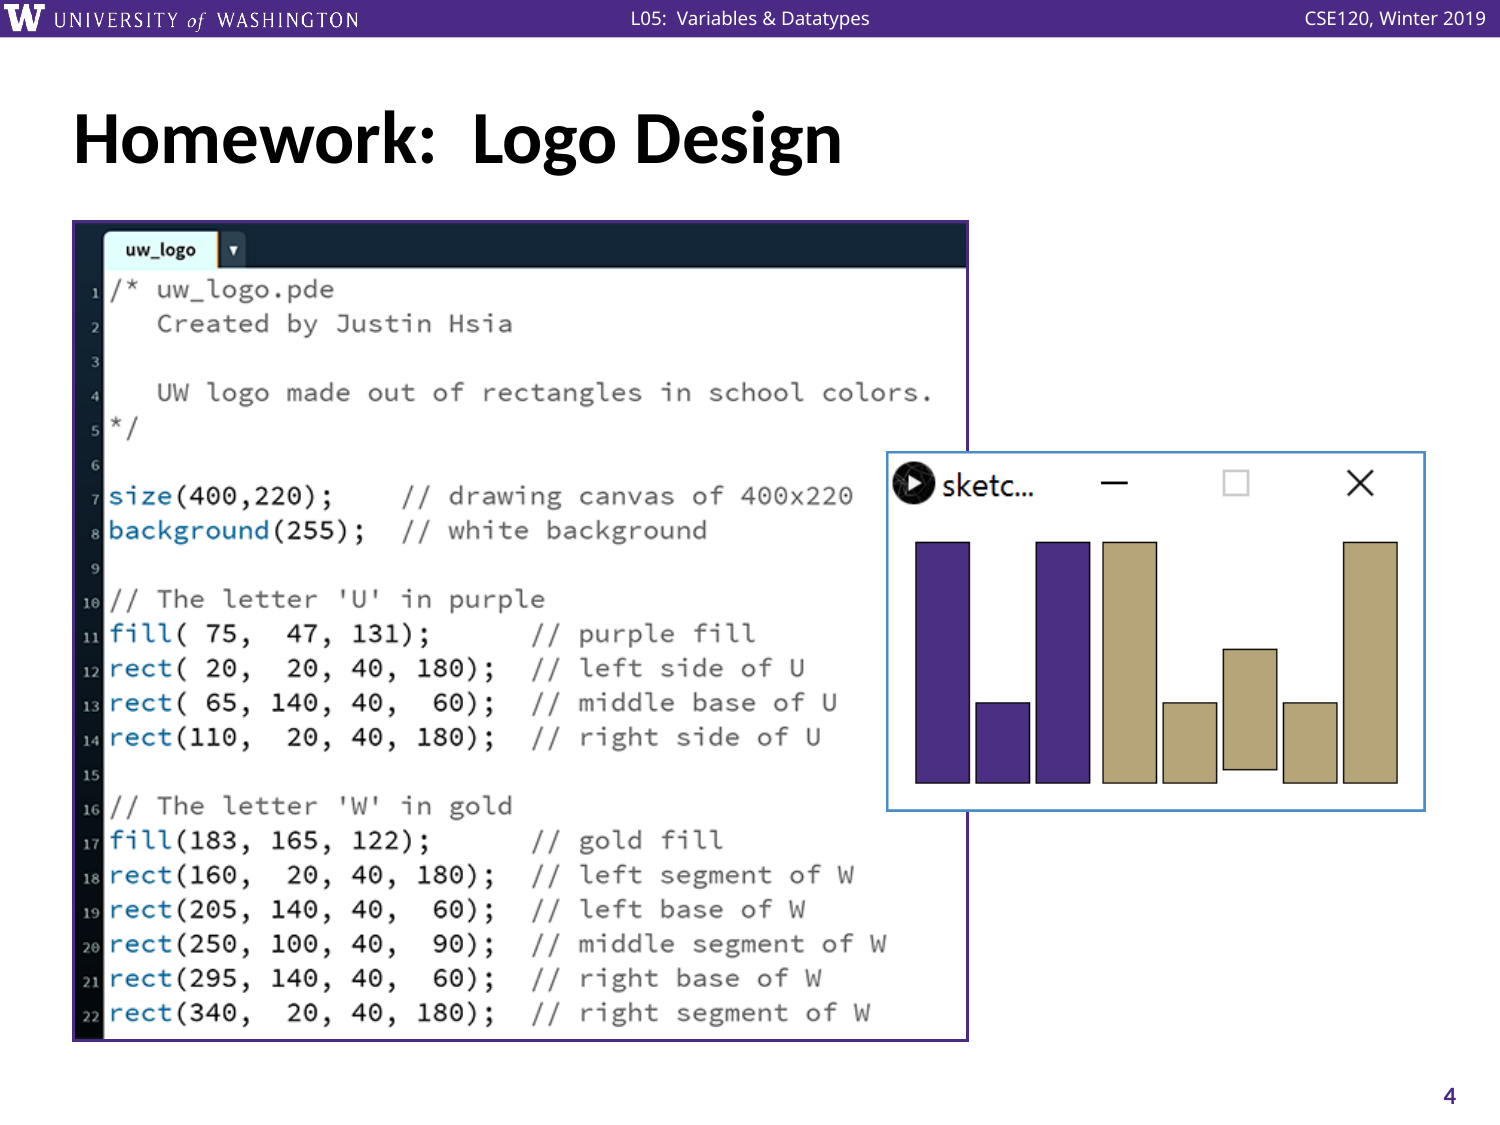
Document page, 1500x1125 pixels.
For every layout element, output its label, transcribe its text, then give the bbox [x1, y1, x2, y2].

picture [886, 450, 1426, 812]
slide_number 4 [1400, 1065, 1500, 1125]
picture [4, 4, 358, 32]
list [74, 223, 967, 1040]
title Homework: Logo Design [58, 71, 1438, 197]
